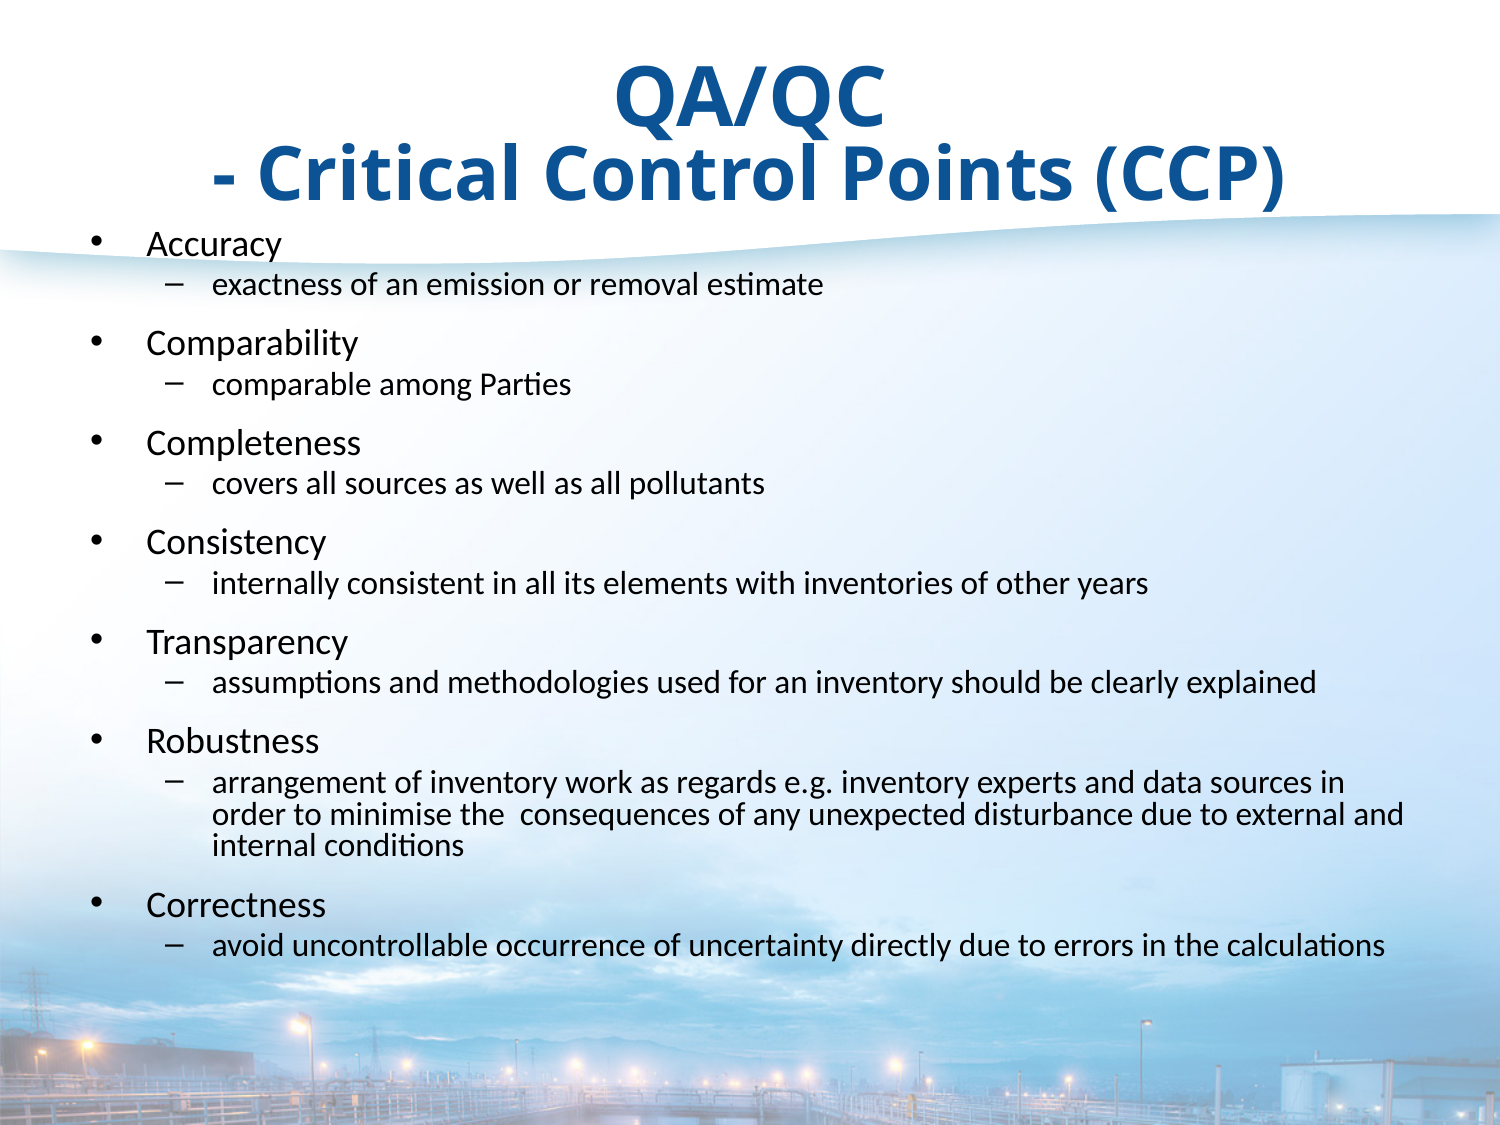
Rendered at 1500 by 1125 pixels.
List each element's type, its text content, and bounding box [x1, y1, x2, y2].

title QA/QC - Critical Control Points (CCP) [75, 45, 1425, 219]
picture [0, 215, 1500, 1125]
list Accuracy exactness of an emission or removal estimate Comparability comparable among Parties Completeness covers all sources as well as all pollutants Consistency internally consistent in all its elements with inventories of other years Transparency assumptions and methodologies used for an inventory should be clearly explained Robustness arrangement of inventory work as regards e.g. inventory experts and data sources in order to minimise the consequences of any unexpected disturbance due to external and internal conditions Correctness avoid uncontrollable occurrence of uncertainty directly due to errors in the calculations [75, 219, 1425, 1047]
